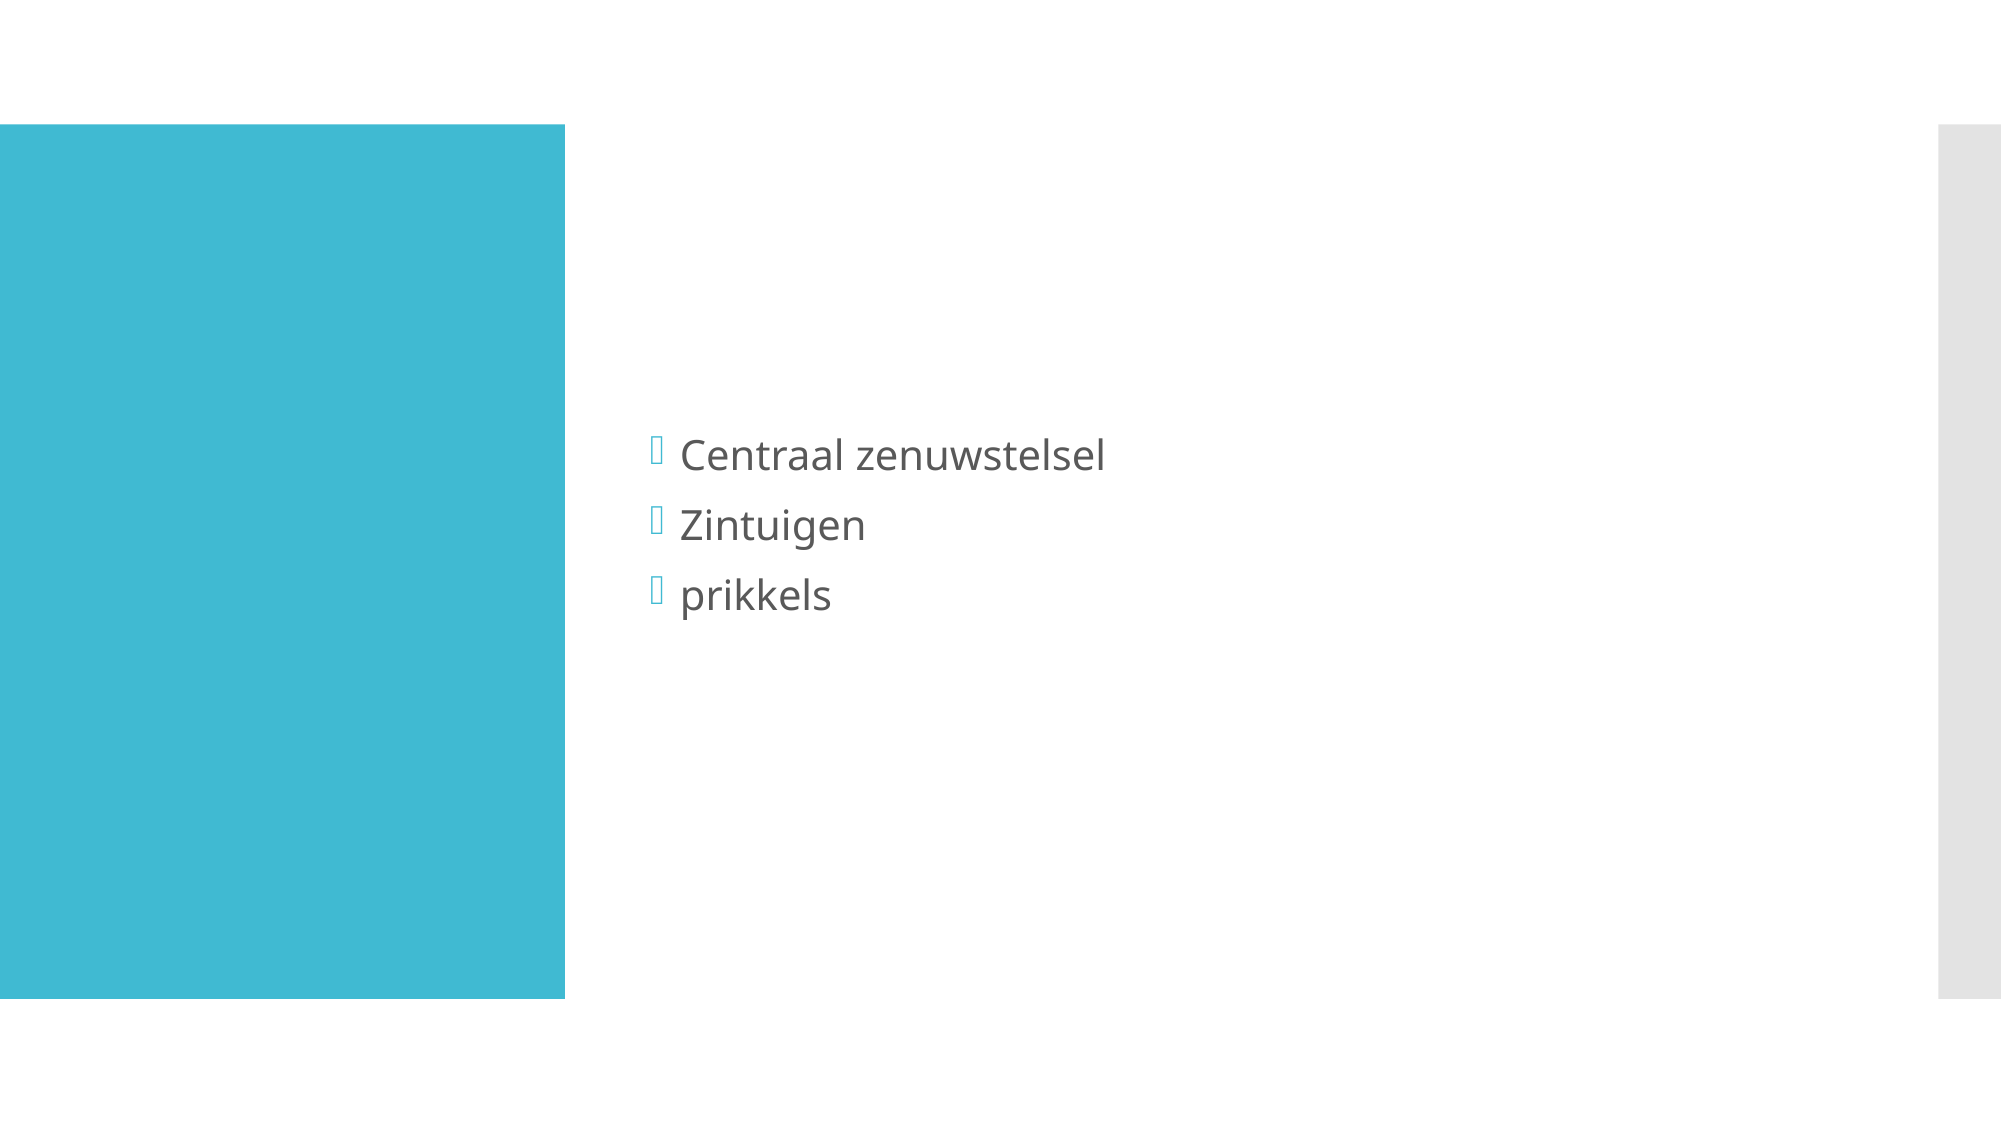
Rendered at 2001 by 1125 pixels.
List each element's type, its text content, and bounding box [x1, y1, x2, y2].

list Centraal zenuwstelsel Zintuigen prikkels [634, 141, 1835, 982]
